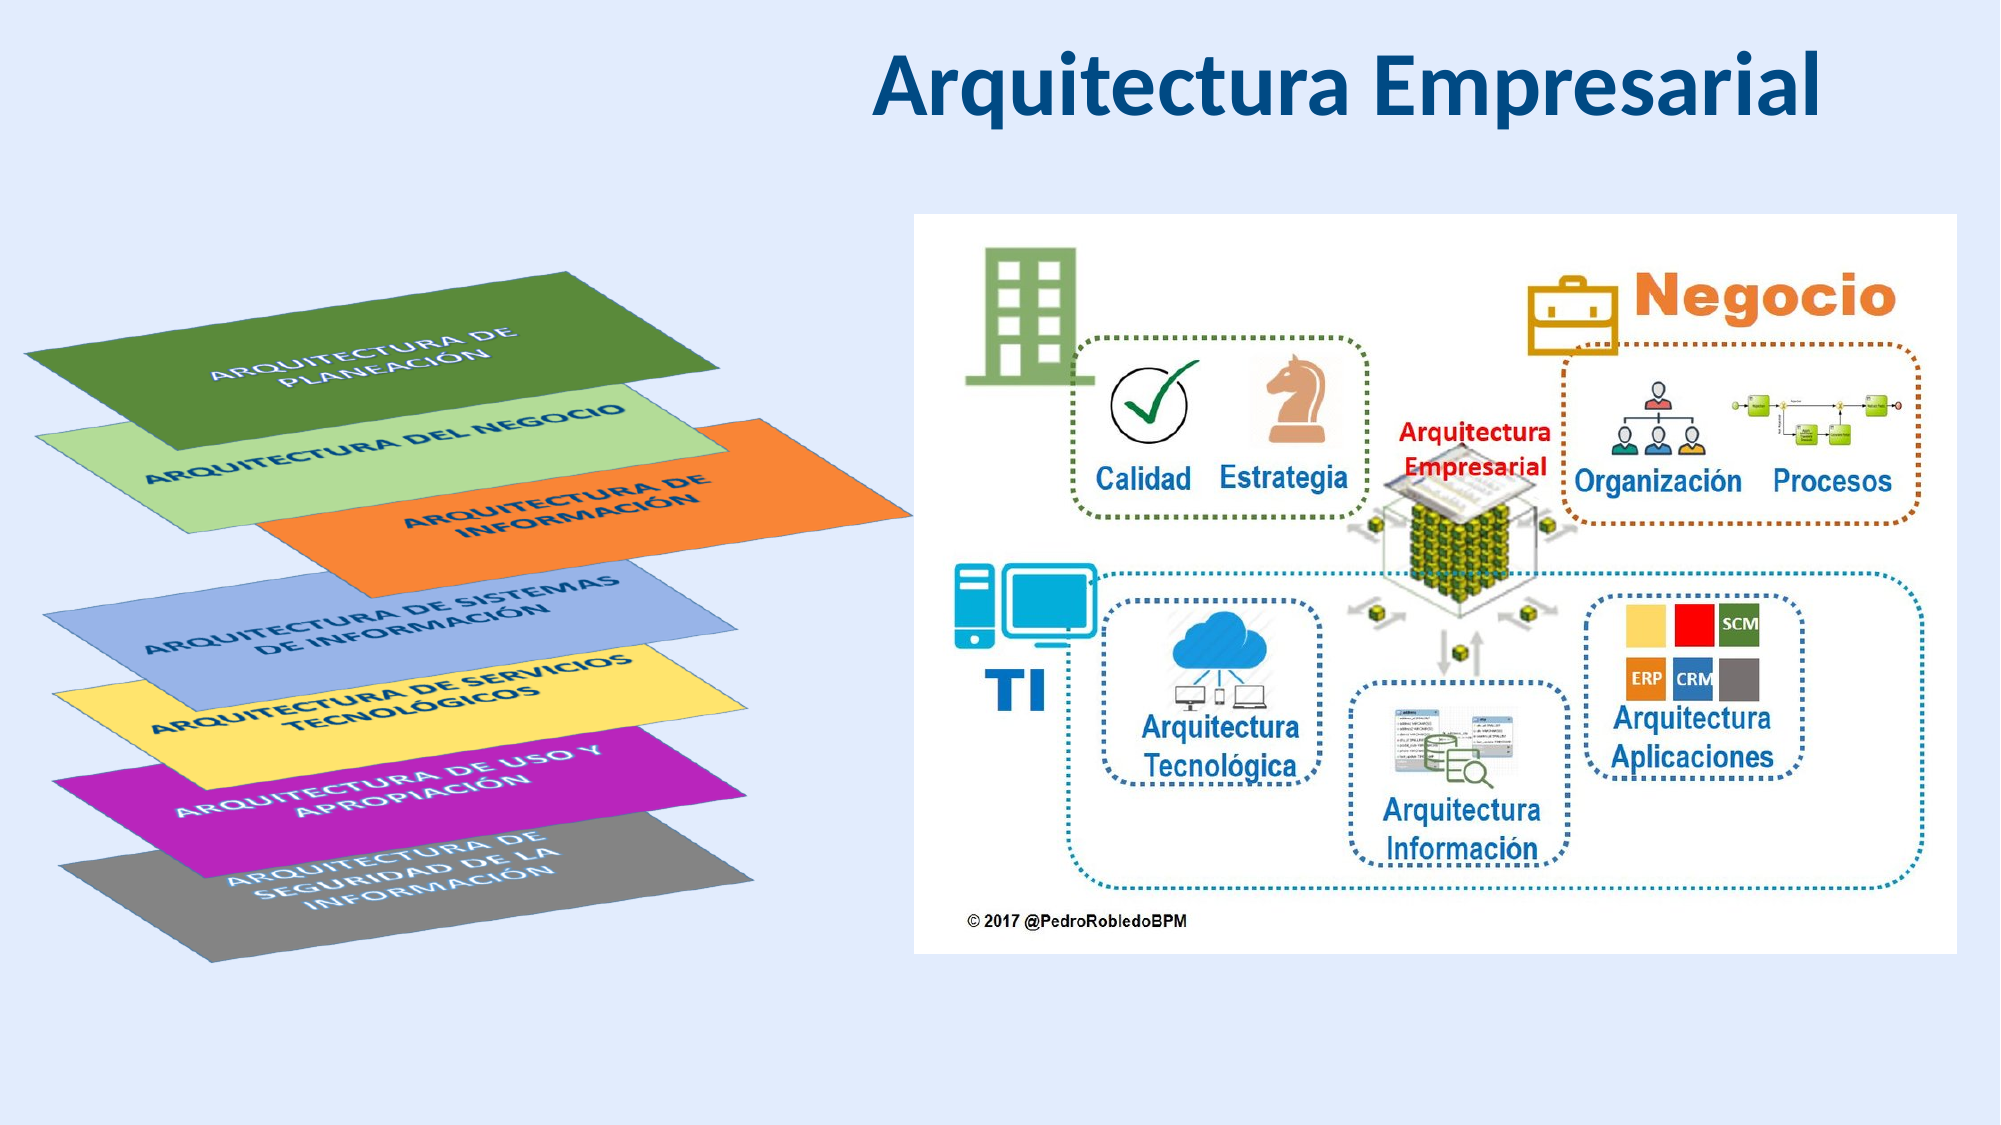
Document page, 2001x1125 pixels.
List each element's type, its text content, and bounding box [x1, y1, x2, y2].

picture [20, 213, 1957, 964]
title Arquitectura Empresarial [857, 0, 2000, 172]
